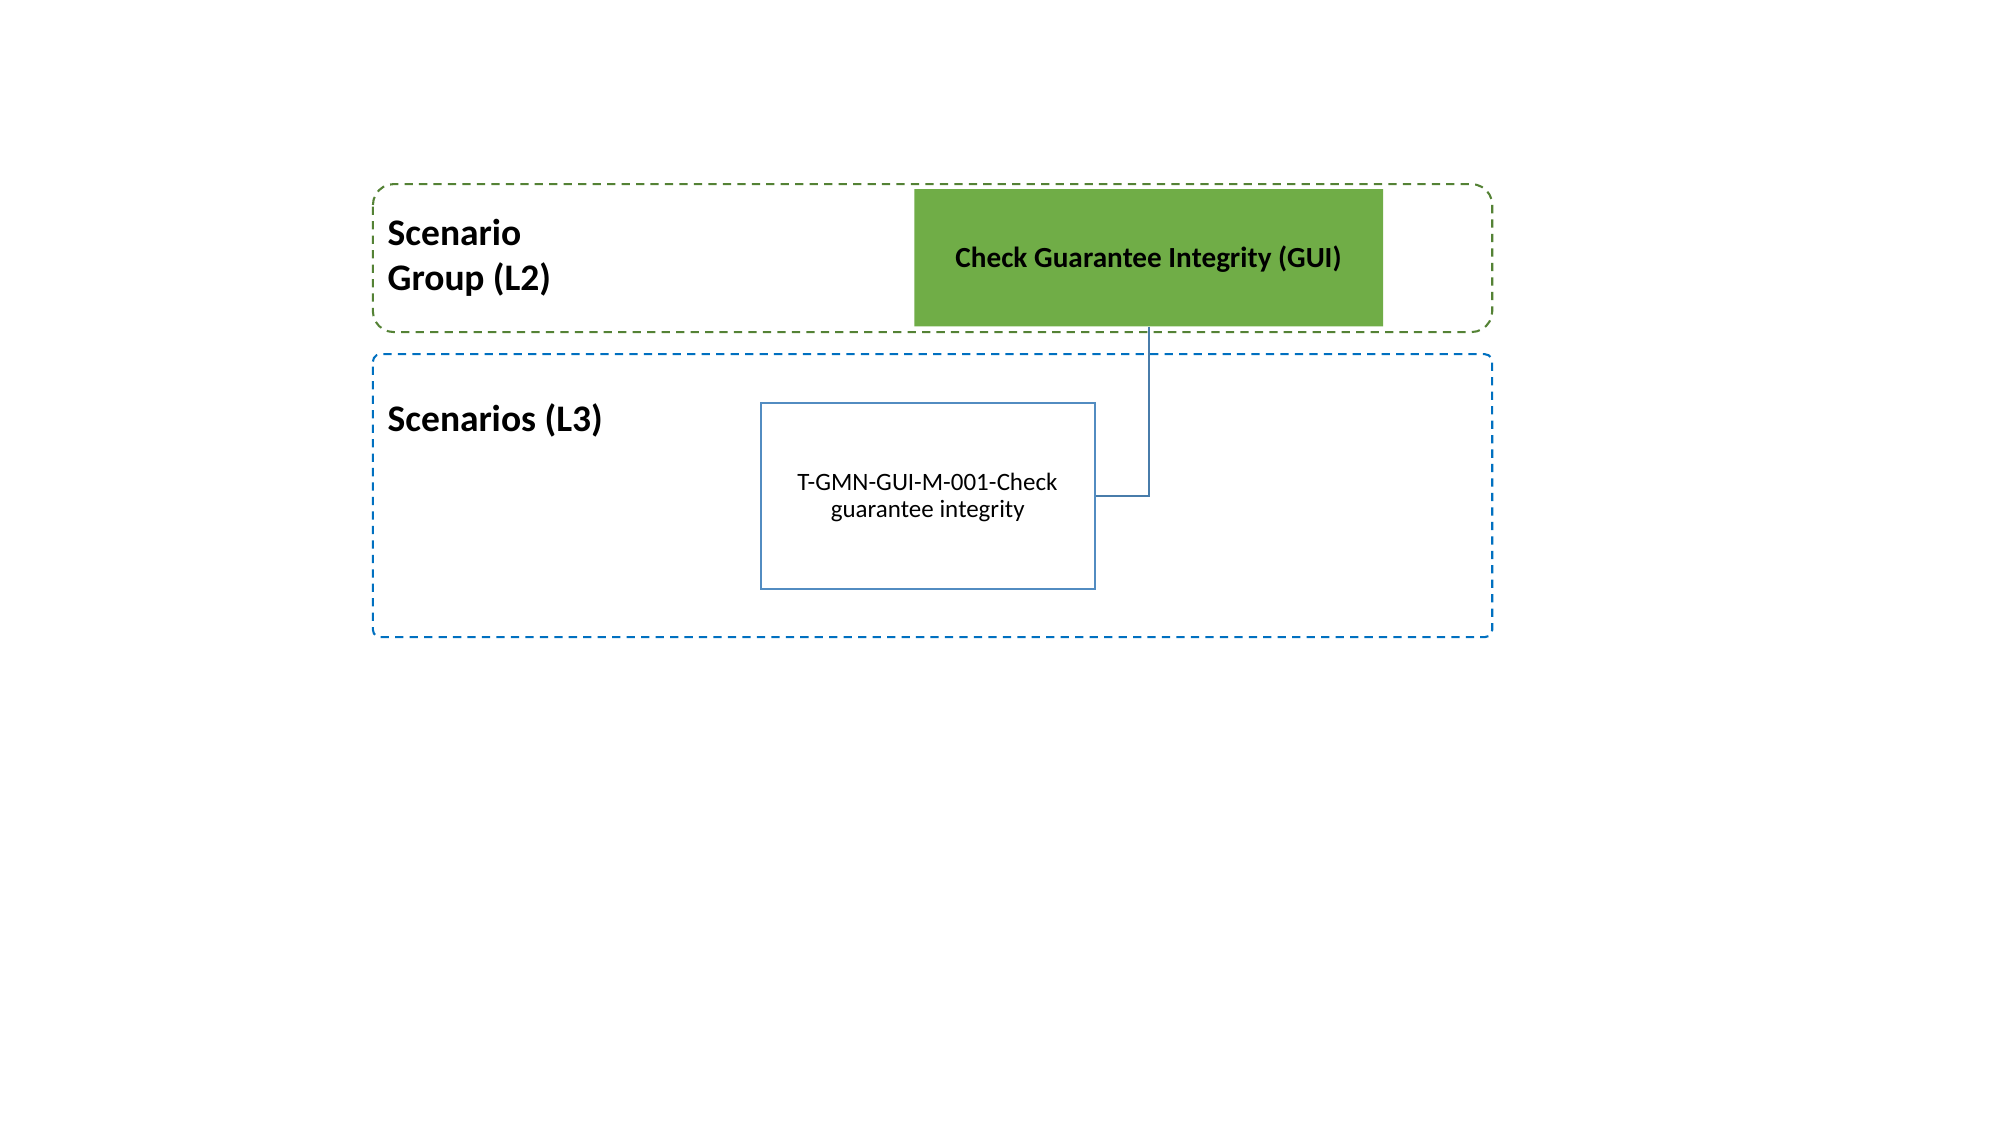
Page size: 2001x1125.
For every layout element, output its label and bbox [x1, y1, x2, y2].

text_box [372, 184, 1602, 706]
